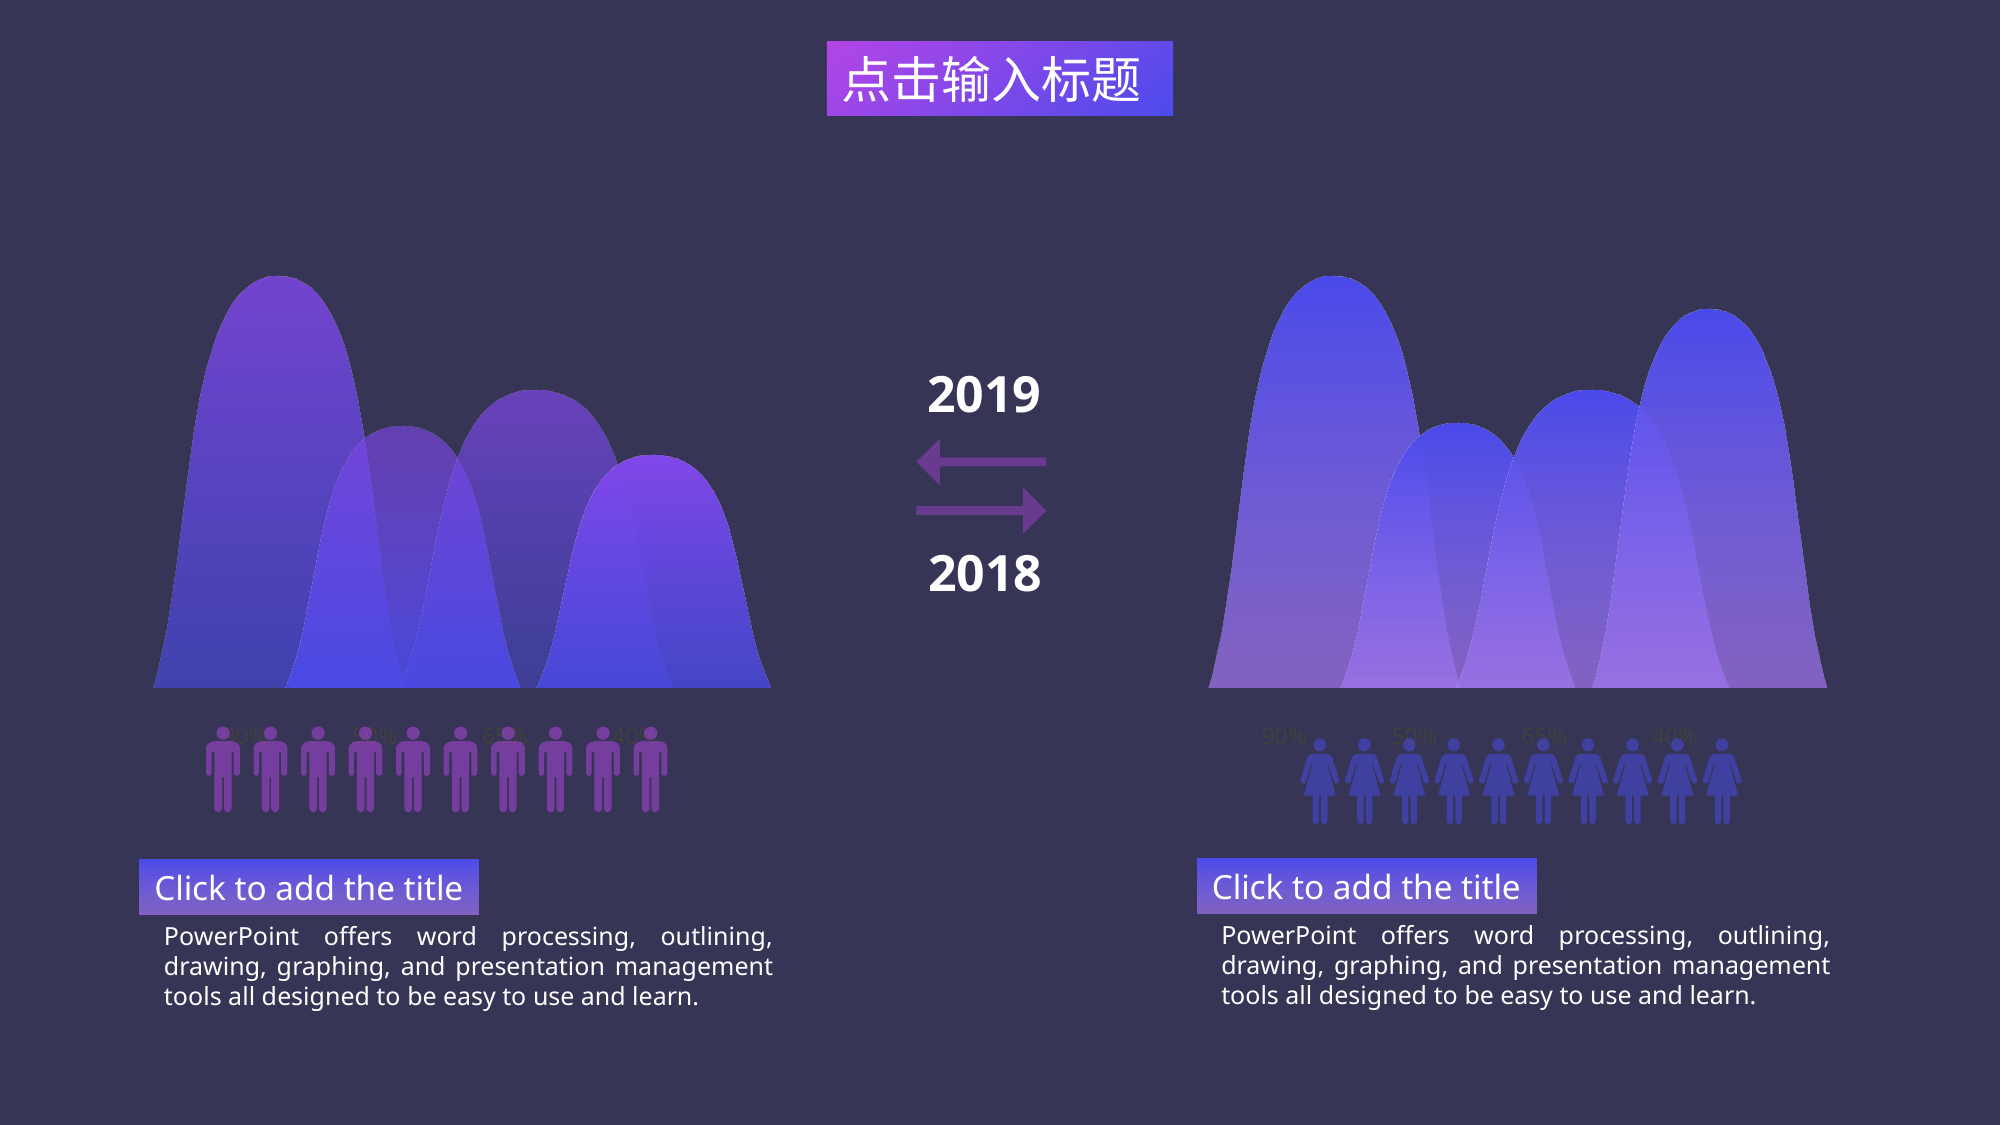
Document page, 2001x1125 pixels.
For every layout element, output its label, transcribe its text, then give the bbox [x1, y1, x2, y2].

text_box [1299, 738, 1743, 825]
text_box [915, 484, 1048, 533]
text_box 2018 [913, 533, 1057, 609]
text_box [1215, 858, 1832, 1011]
text_box 点击输入标题 [826, 41, 1174, 116]
text_box [914, 435, 1048, 488]
text_box 2019 [912, 355, 1057, 431]
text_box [1208, 275, 1827, 758]
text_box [157, 859, 774, 1012]
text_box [152, 275, 771, 758]
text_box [206, 726, 668, 813]
